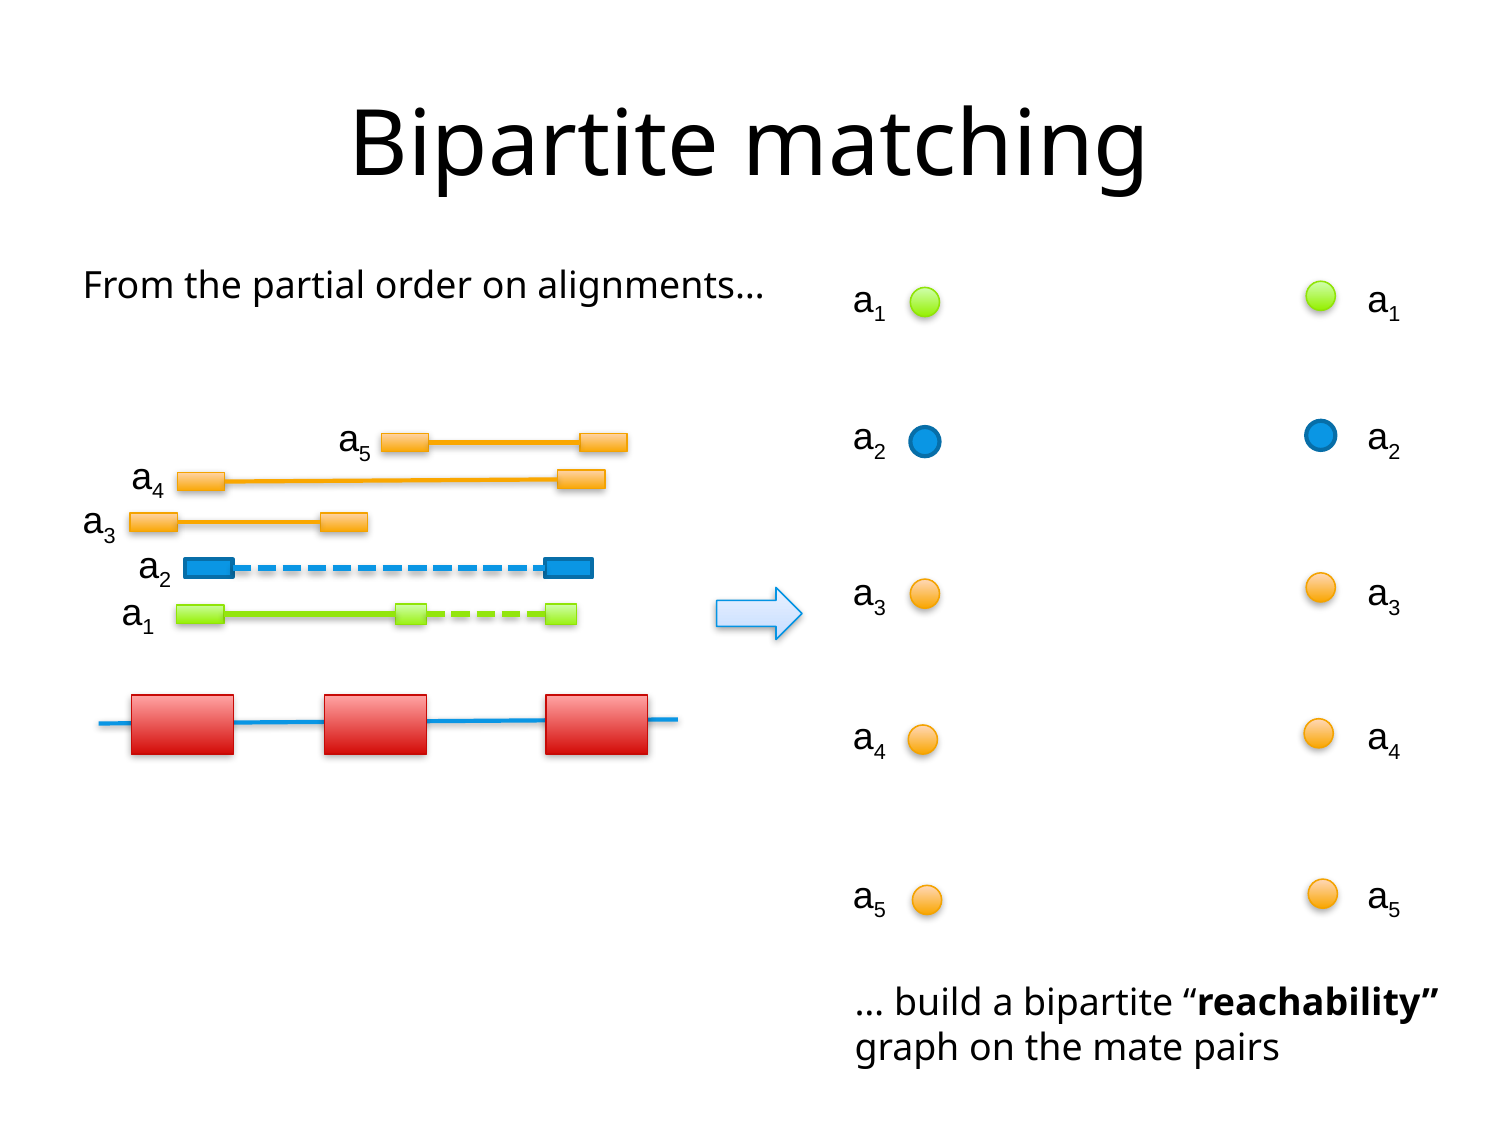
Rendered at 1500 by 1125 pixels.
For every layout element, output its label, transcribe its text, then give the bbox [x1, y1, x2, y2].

text_box a5 [838, 863, 901, 929]
text_box [176, 604, 225, 624]
text_box [911, 884, 943, 916]
text_box a5 [323, 406, 386, 473]
text_box [180, 472, 225, 491]
title Bipartite matching [74, 44, 1426, 233]
text_box [908, 424, 942, 459]
text_box [907, 724, 939, 755]
text_box a3 [68, 488, 131, 555]
text_box [131, 512, 178, 532]
text_box a1 [1352, 267, 1416, 334]
text_box a4 [116, 444, 180, 511]
text_box [320, 512, 368, 532]
text_box a2 [1352, 404, 1416, 471]
text_box [131, 694, 234, 717]
text_box … build a bipartite “reachability” graph on the mate pairs [839, 970, 1454, 1076]
text_box [386, 433, 429, 452]
text_box [545, 694, 648, 717]
text_box [1305, 280, 1337, 312]
text_box [579, 433, 628, 452]
text_box [545, 603, 577, 625]
text_box [557, 469, 606, 489]
text_box [324, 694, 427, 717]
text_box a1 [838, 267, 901, 334]
text_box From the partial order on alignments… [67, 254, 781, 314]
text_box [1307, 878, 1339, 910]
text_box [131, 732, 234, 755]
text_box [545, 732, 648, 755]
text_box a1 [106, 580, 170, 647]
text_box a2 [123, 533, 187, 600]
text_box a5 [1352, 863, 1416, 929]
text_box [395, 603, 427, 625]
text_box [324, 732, 427, 755]
text_box [1304, 418, 1338, 453]
text_box [1305, 572, 1337, 603]
text_box a3 [1352, 561, 1416, 627]
text_box [909, 286, 941, 318]
text_box [715, 586, 803, 641]
text_box [1303, 717, 1335, 749]
text_box [909, 578, 941, 610]
text_box a2 [838, 404, 901, 471]
text_box a4 [1352, 704, 1416, 771]
text_box [543, 557, 594, 579]
text_box a3 [838, 561, 901, 627]
text_box a4 [838, 704, 901, 771]
text_box [187, 557, 235, 579]
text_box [98, 719, 678, 724]
